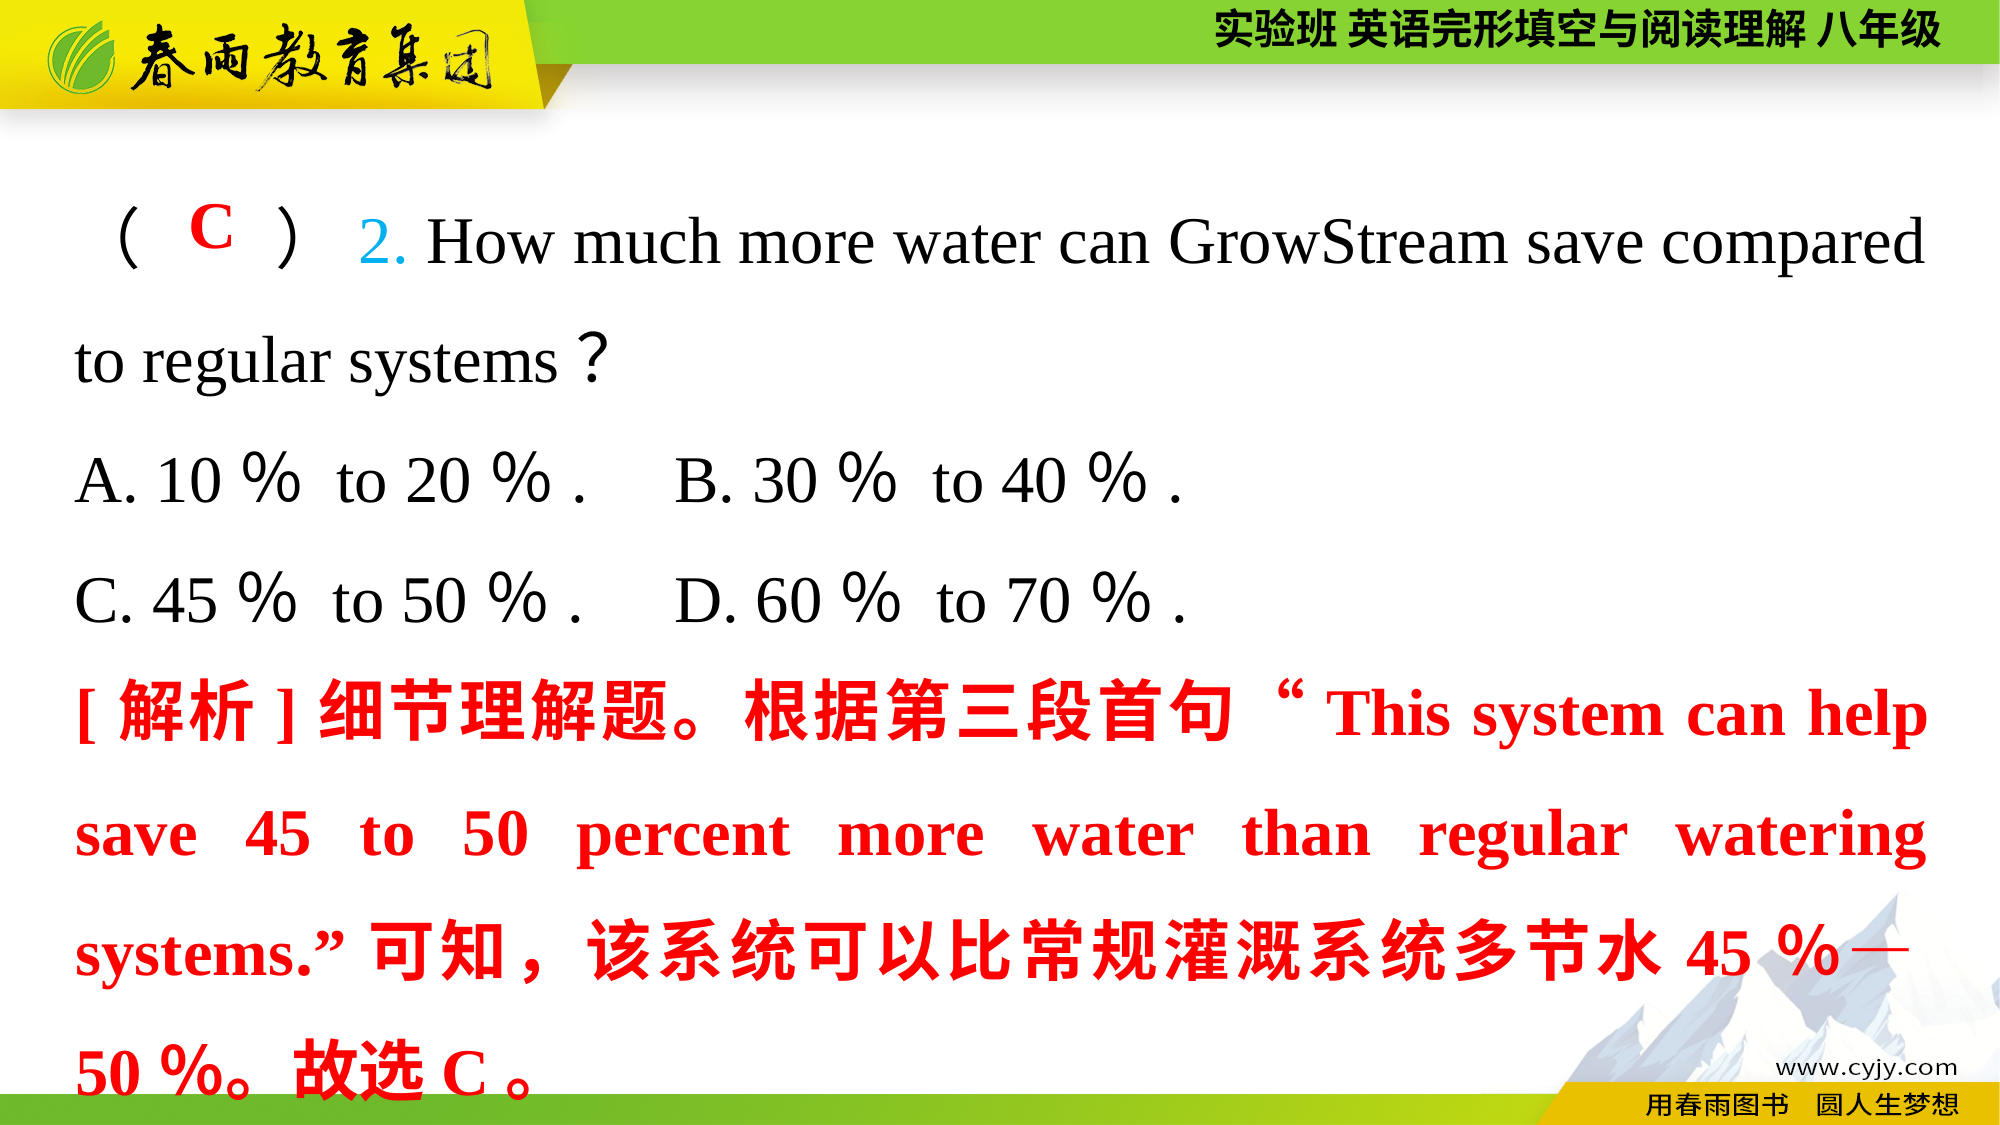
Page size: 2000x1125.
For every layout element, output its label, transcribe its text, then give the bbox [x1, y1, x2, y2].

picture [0, 0, 2000, 1125]
text_box [解析]细节理解题。根据第三段首句“This system can help save 45 to 50 percent more water than regular watering systems.”可知，该系统可以比常规灌溉系统多节水45％—50％。故选C。 [60, 621, 1945, 1117]
list （ ）2. How much more water can GrowStream save compared to regular systems？ A. 10％ to 20％. B. 30％ to 40％. C. 45％ to 50％. D. 60％ to 70％. [59, 148, 1944, 634]
text_box C [173, 174, 252, 269]
